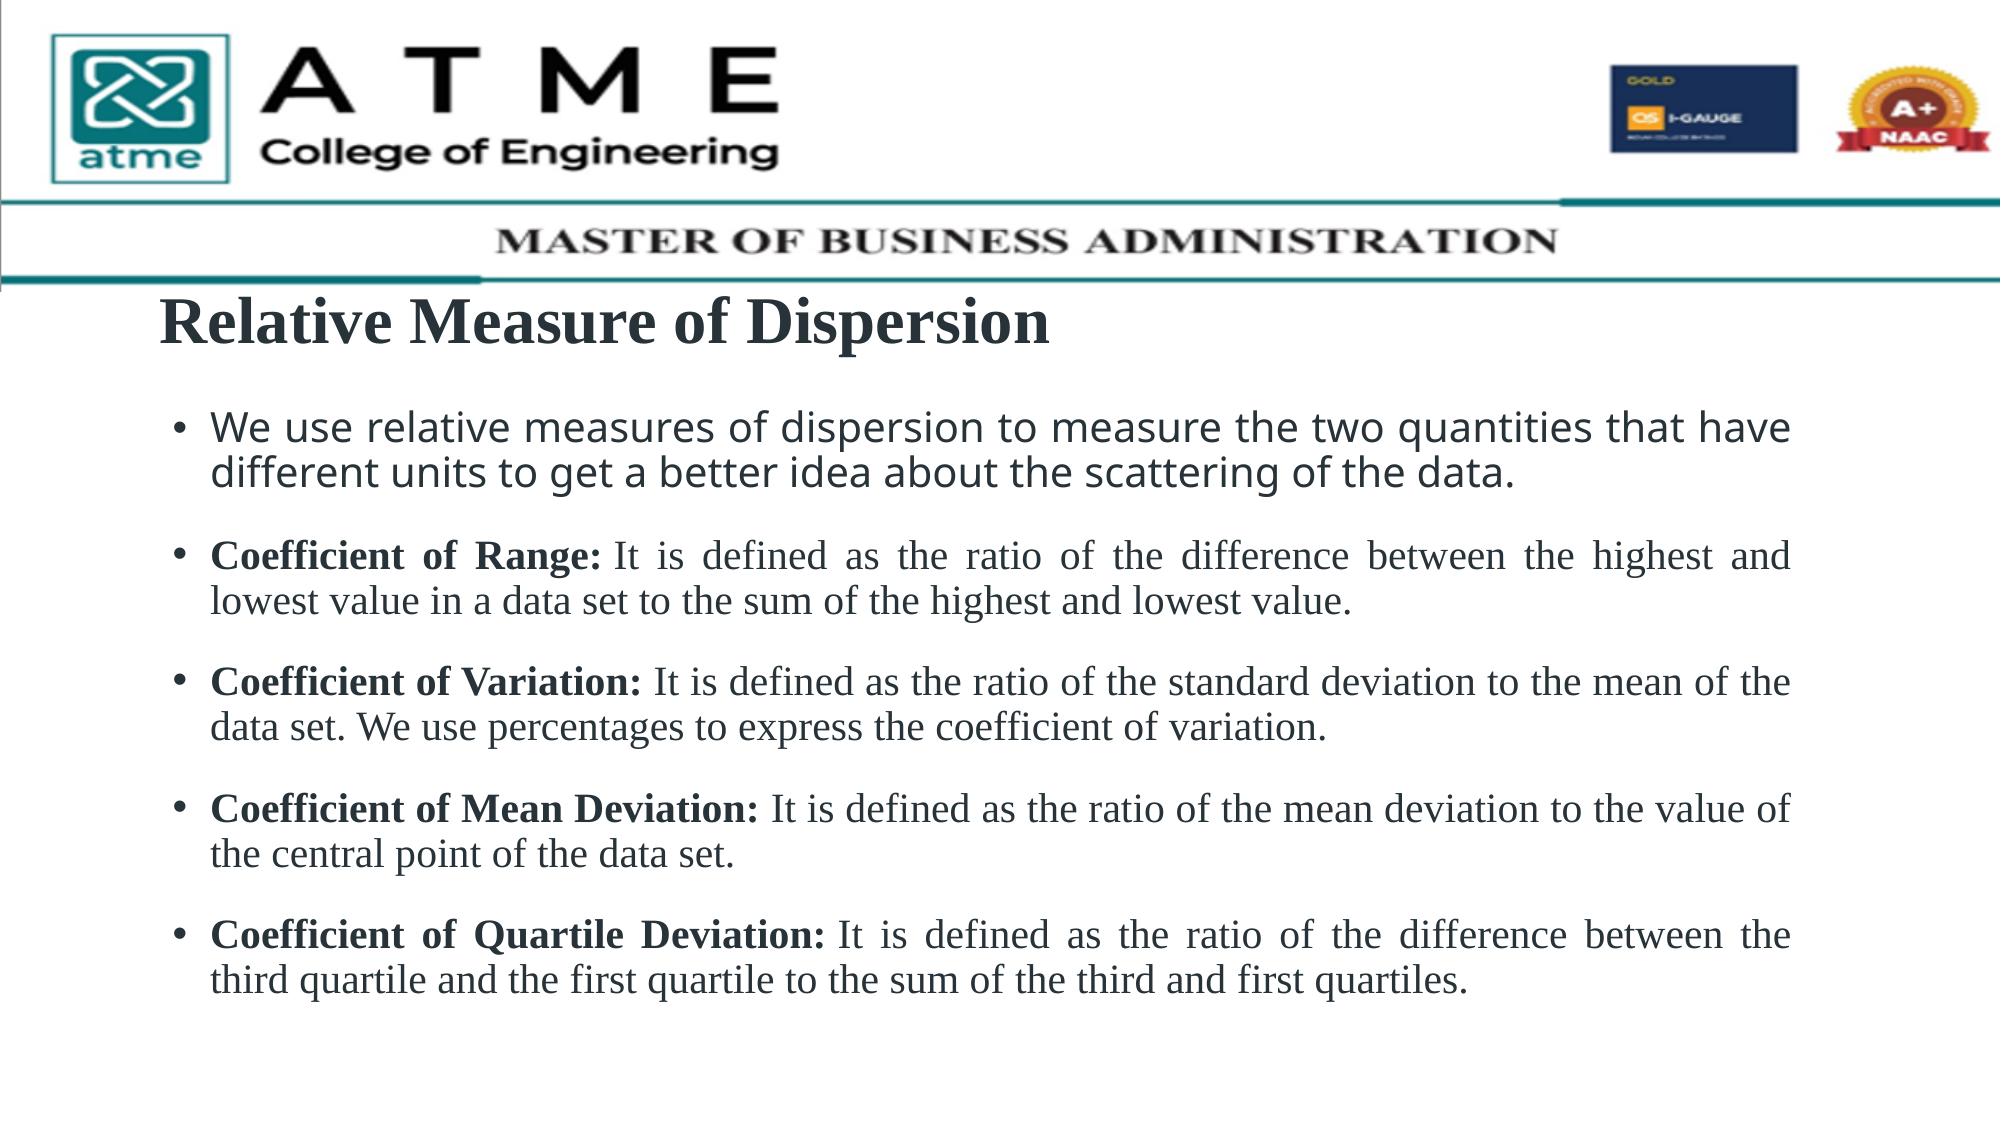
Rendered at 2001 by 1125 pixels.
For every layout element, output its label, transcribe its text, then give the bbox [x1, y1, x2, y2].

picture [0, 0, 2000, 292]
list We use relative measures of dispersion to measure the two quantities that have different units to get a better idea about the scattering of the data. Coefficient of Range: It is defined as the ratio of the difference between the highest and lowest value in a data set to the sum of the highest and lowest value. Coefficient of Variation: It is defined as the ratio of the standard deviation to the mean of the data set. We use percentages to express the coefficient of variation. Coefficient of Mean Deviation: It is defined as the ratio of the mean deviation to the value of the central point of the data set. Coefficient of Quartile Deviation: It is defined as the ratio of the difference between the third quartile and the first quartile to the sum of the third and first quartiles. [157, 399, 1808, 1065]
title Relative Measure of Dispersion [144, 261, 1795, 463]
